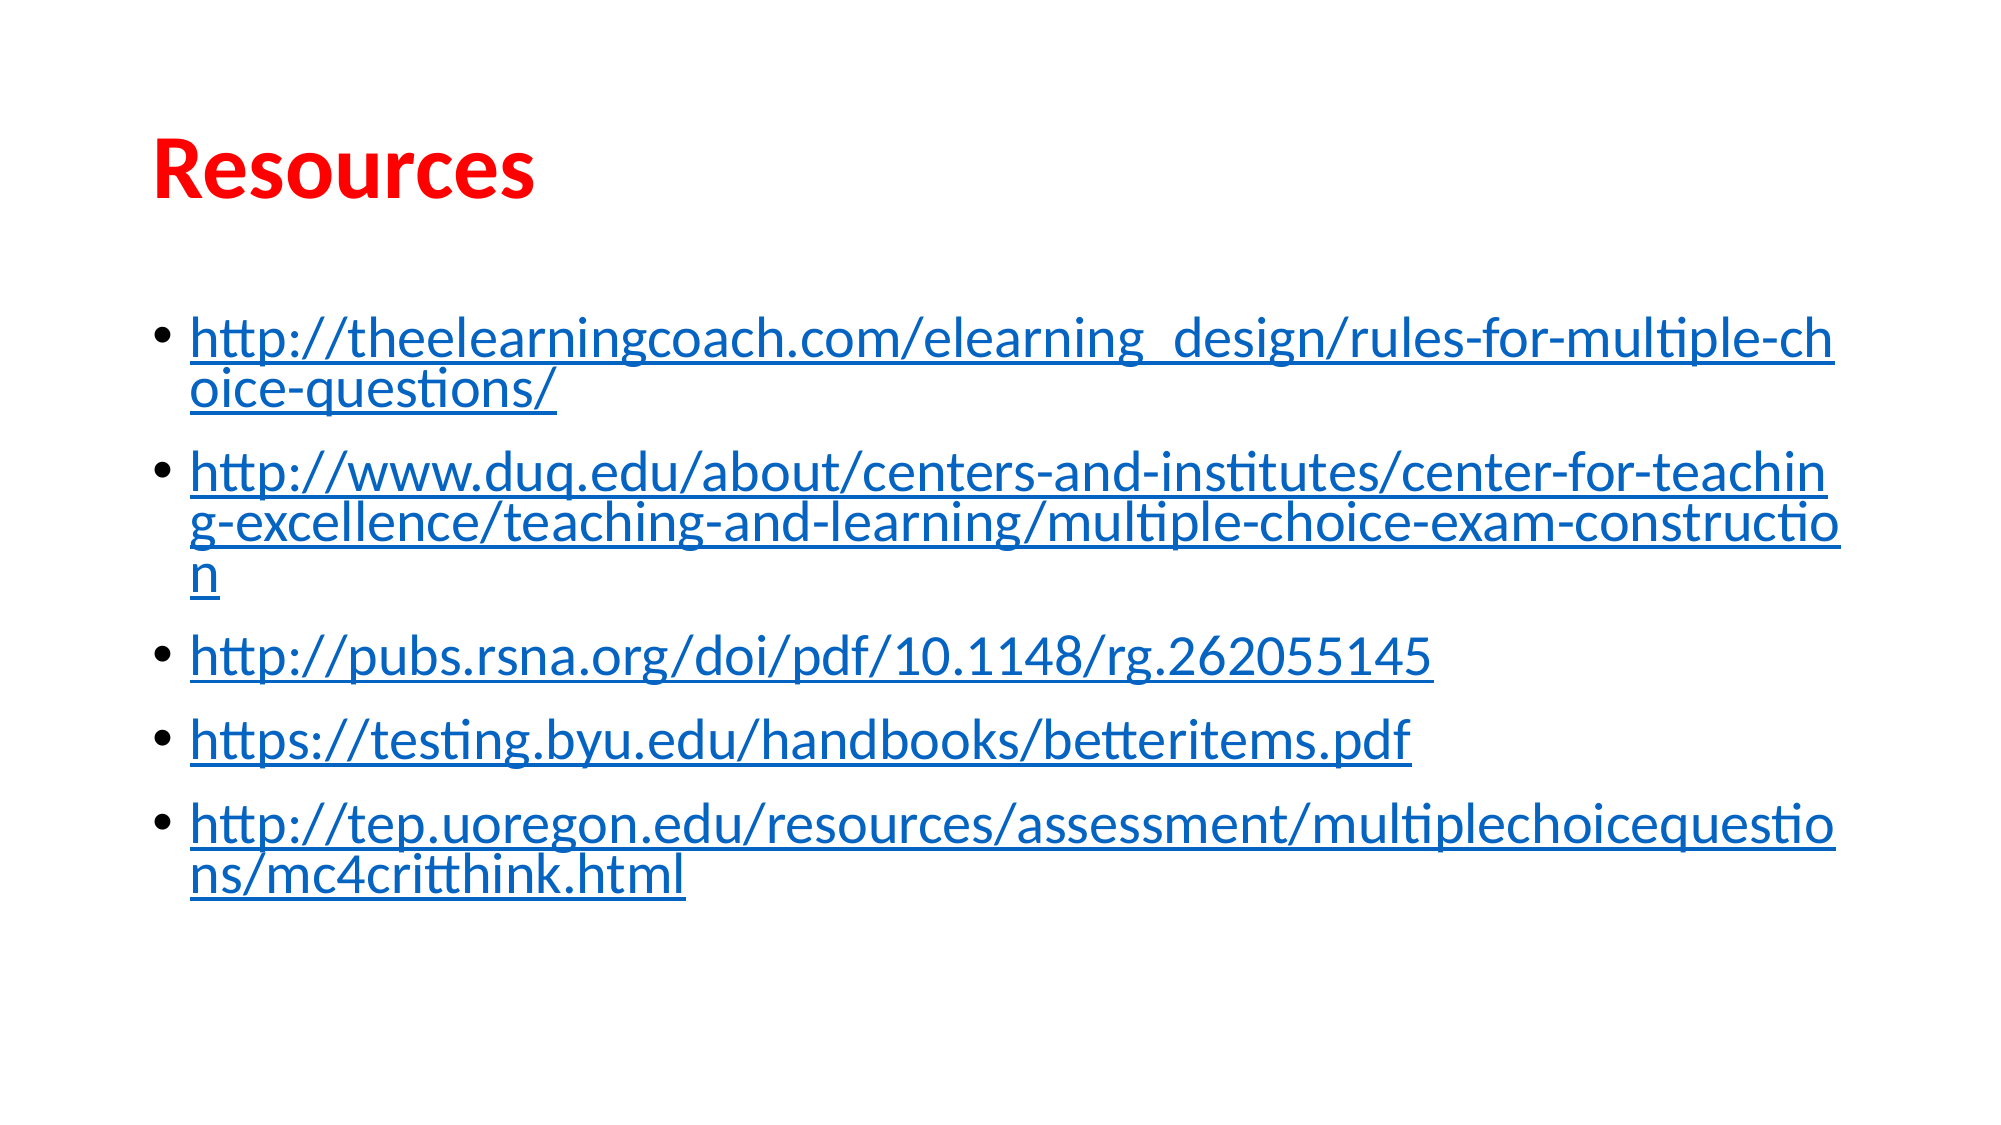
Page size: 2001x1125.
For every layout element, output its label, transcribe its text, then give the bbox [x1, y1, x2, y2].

list http://theelearningcoach.com/elearning_design/rules-for-multiple-choice-questions/ http://www.duq.edu/about/centers-and-institutes/center-for-teaching-excellence/teaching-and-learning/multiple-choice-exam-construction http://pubs.rsna.org/doi/pdf/10.1148/rg.262055145 https://testing.byu.edu/handbooks/betteritems.pdf http://tep.uoregon.edu/resources/assessment/multiplechoicequestions/mc4critthink.html [137, 299, 1863, 1014]
title Resources [137, 59, 1863, 278]
